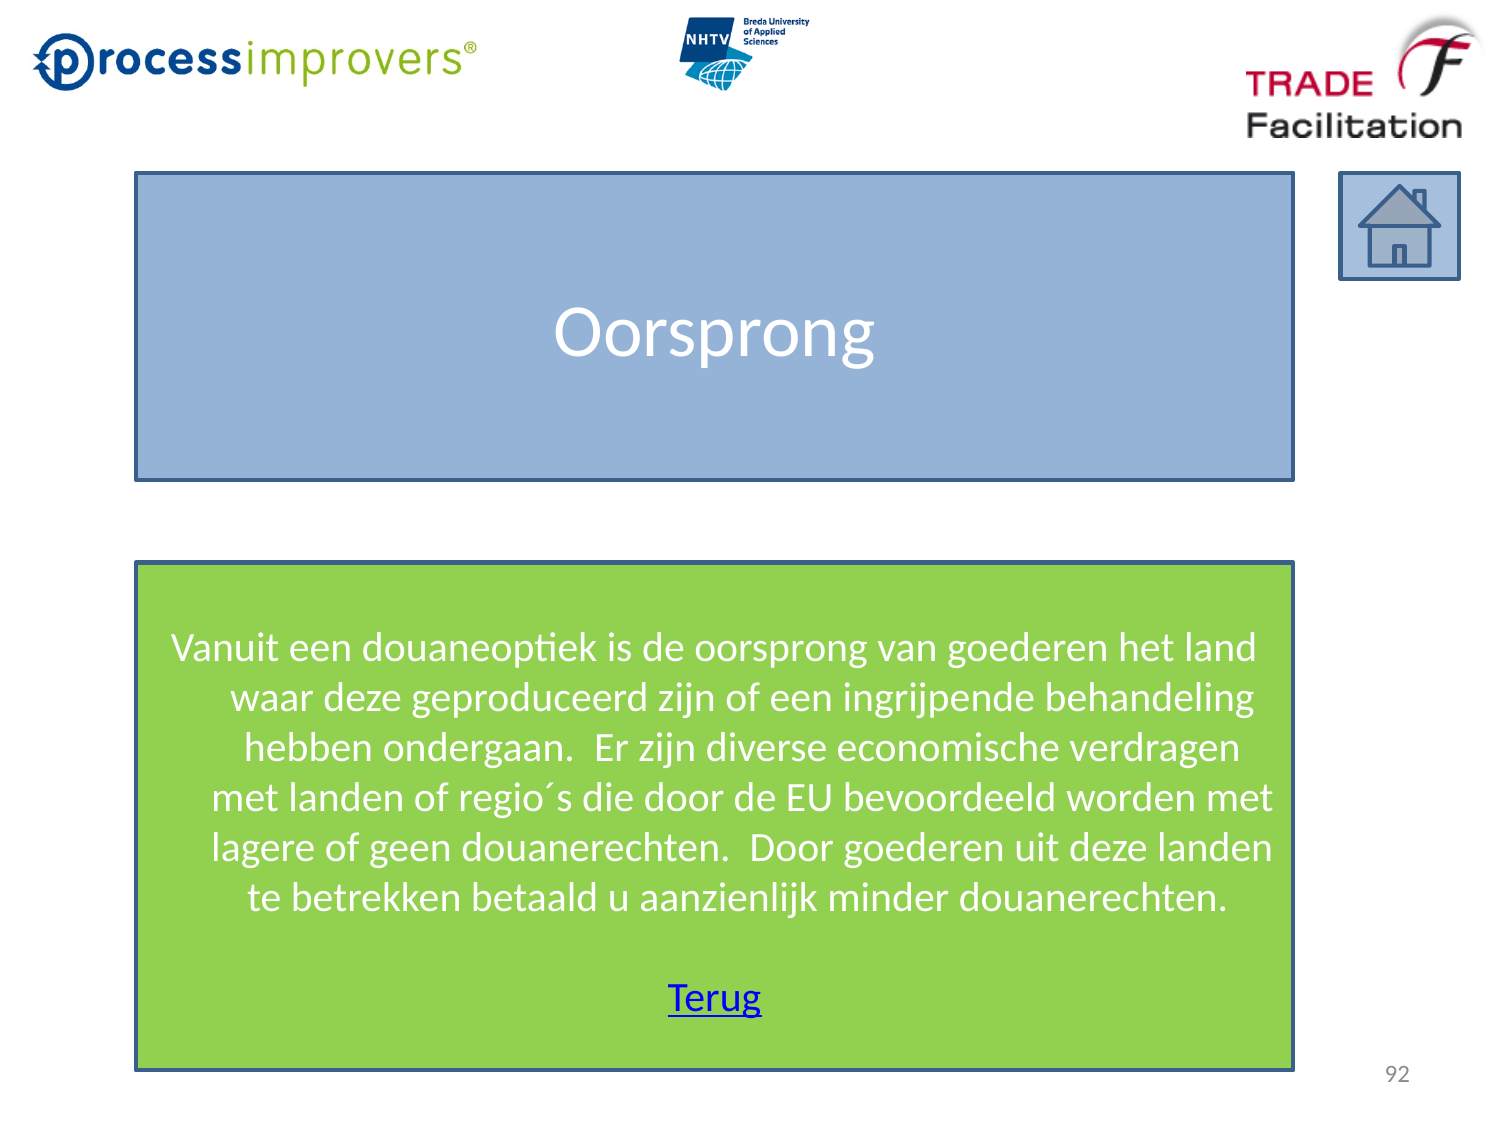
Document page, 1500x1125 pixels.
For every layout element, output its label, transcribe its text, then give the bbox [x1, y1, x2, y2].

text_box Oorsprong [134, 171, 1295, 482]
text_box [1338, 171, 1461, 281]
picture [1246, 10, 1487, 138]
slide_number 92 [1074, 1042, 1425, 1103]
picture [667, 4, 816, 103]
picture [29, 30, 479, 93]
text_box Vanuit een douaneoptiek is de oorsprong van goederen het land waar deze geproduceerd zijn of een ingrijpende behandeling hebben ondergaan. Er zijn diverse economische verdragen met landen of regio´s die door de EU bevoordeeld worden met lagere of geen douanerechten. Door goederen uit deze landen te betrekken betaald u aanzienlijk minder douanerechten. Terug [134, 560, 1295, 1072]
